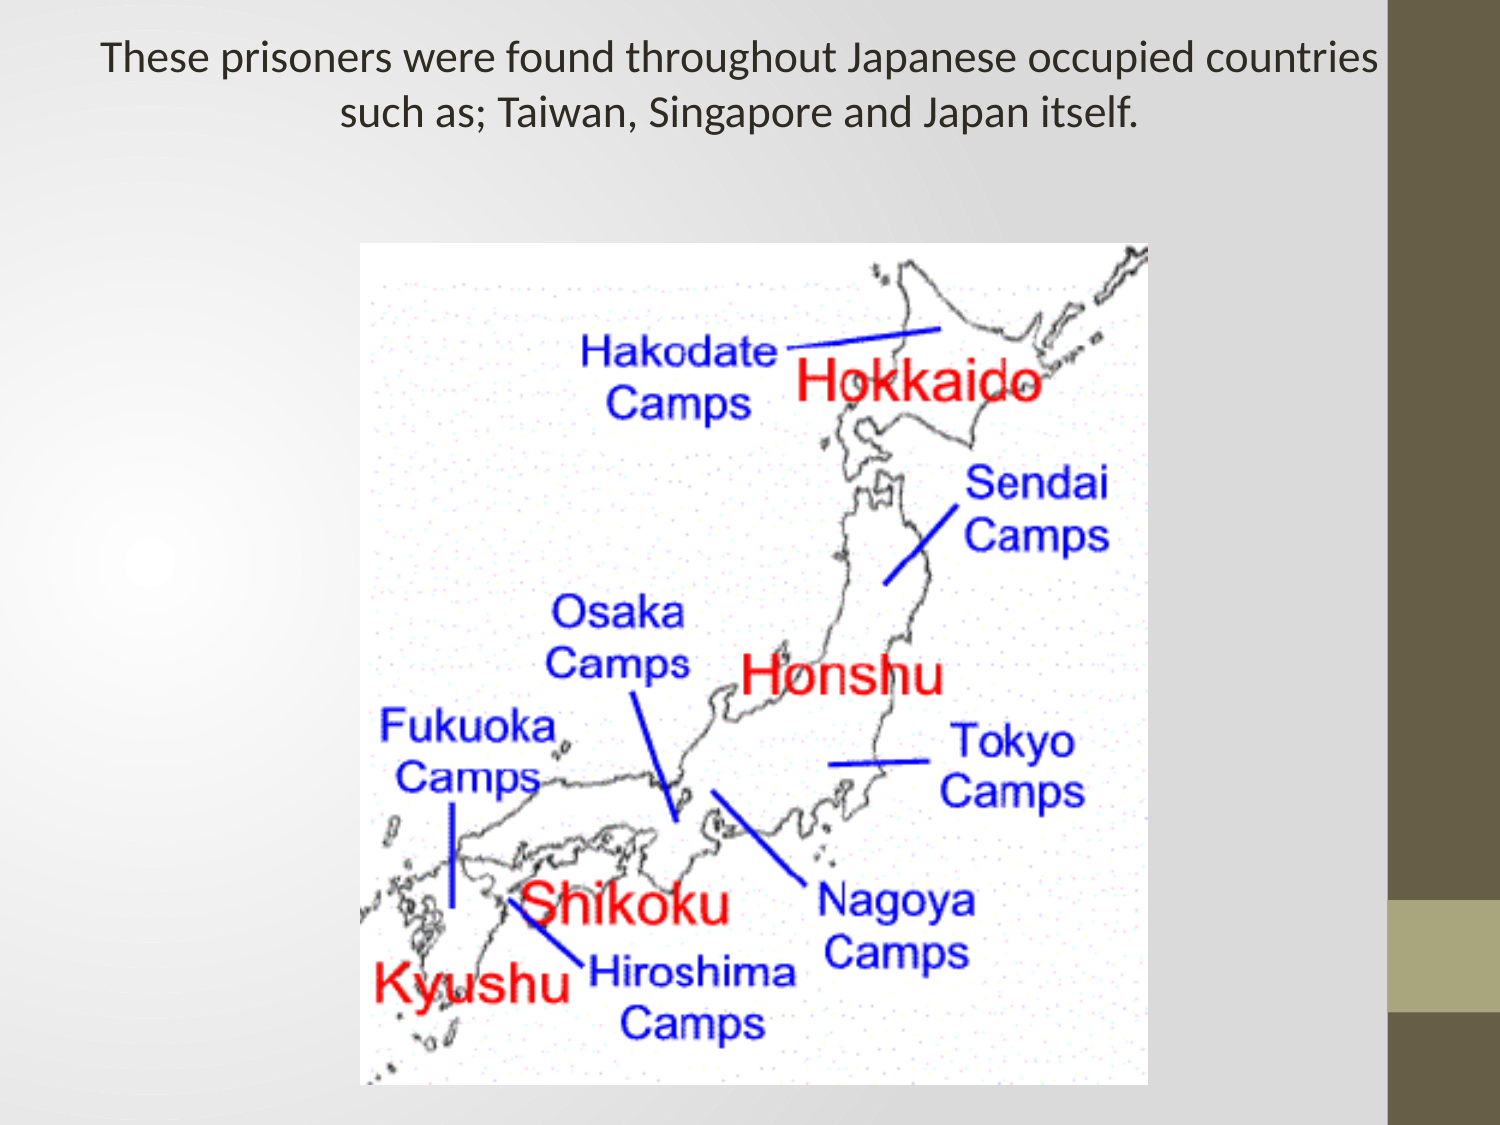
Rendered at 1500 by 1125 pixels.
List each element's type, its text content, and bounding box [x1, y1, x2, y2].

list These prisoners were found throughout Japanese occupied countries such as; Taiwan, Singapore and Japan itself. [64, 19, 1415, 762]
picture [359, 243, 1149, 1085]
